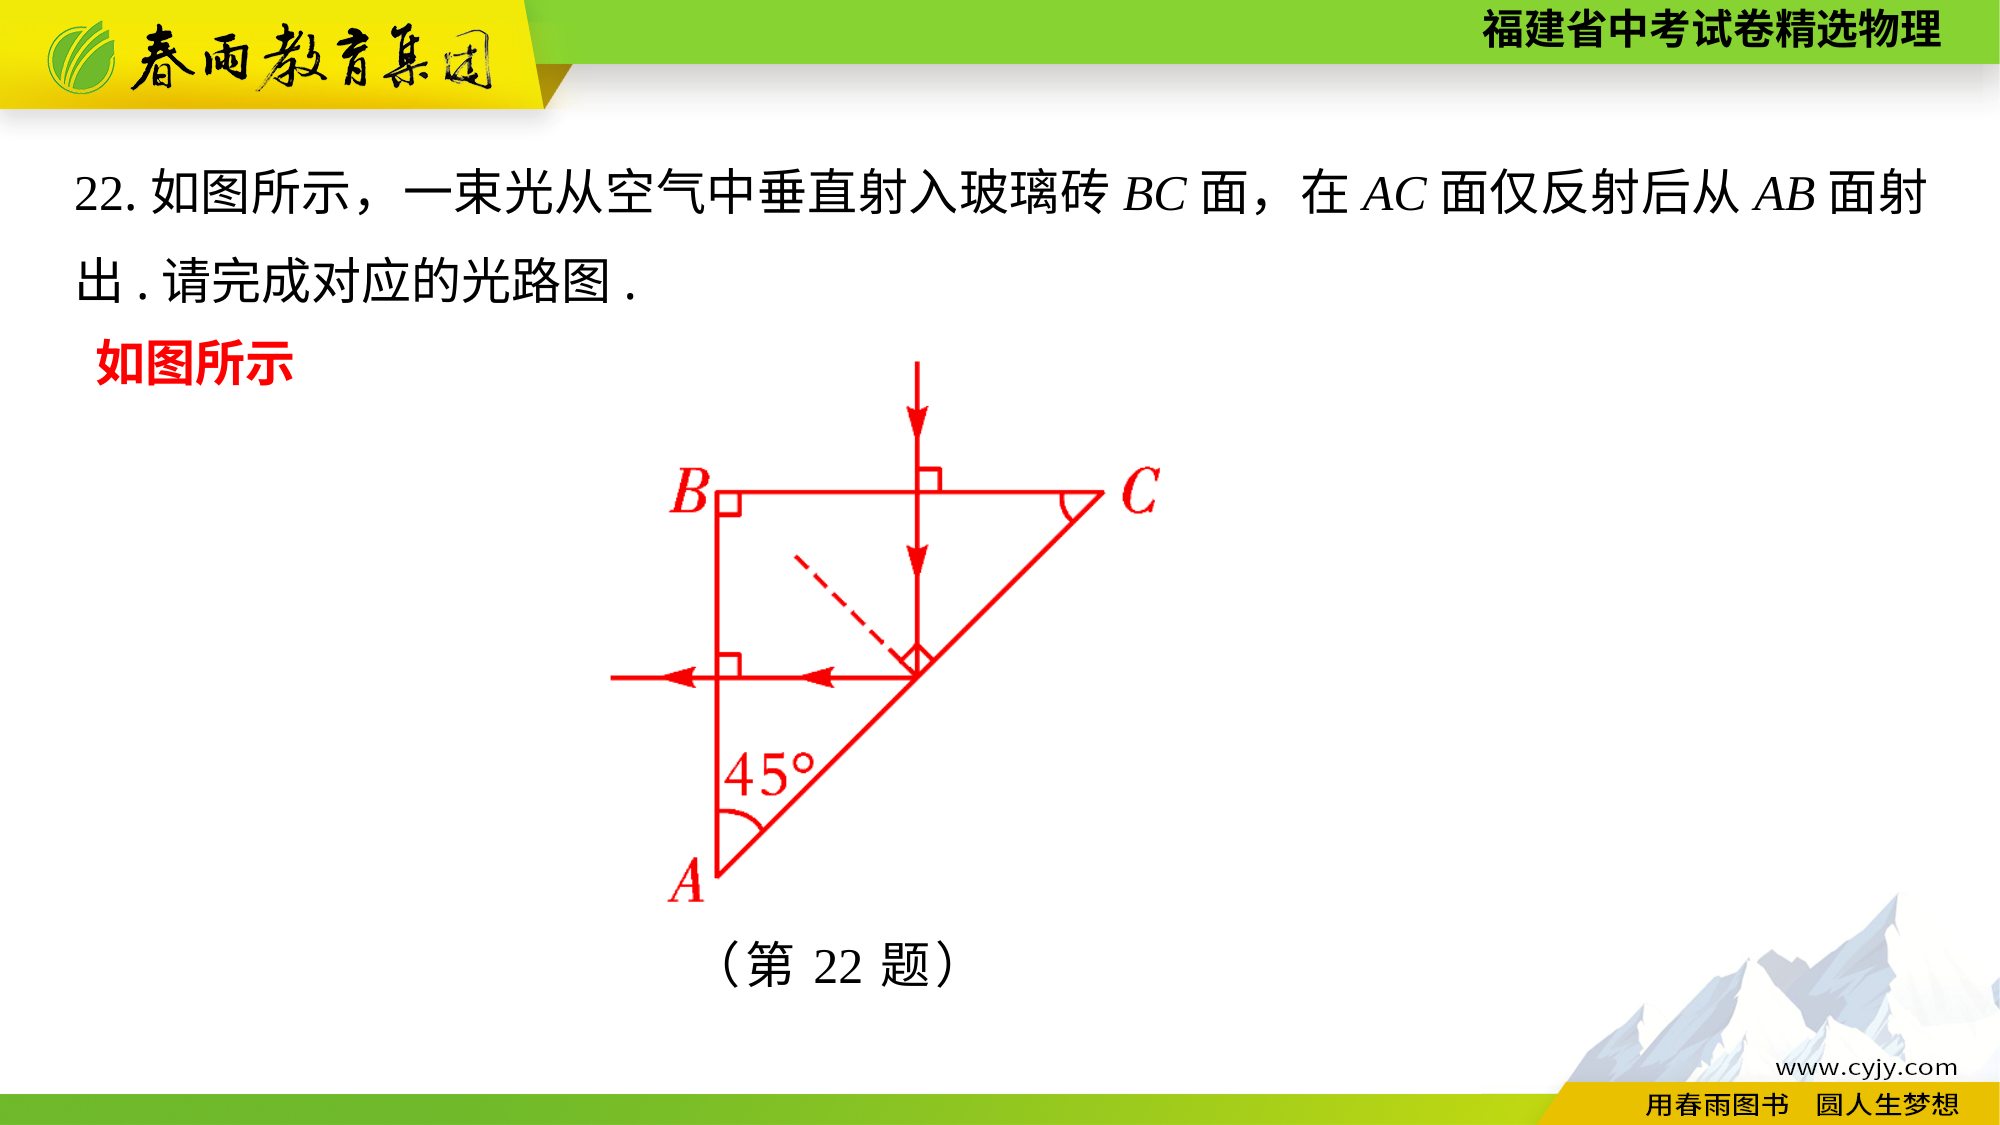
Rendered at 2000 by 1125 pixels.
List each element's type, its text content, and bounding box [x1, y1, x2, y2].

list 22.如图所示，一束光从空气中垂直射入玻璃砖BC面，在AC面仅反射后从AB面射出.请完成对应的光路图. [59, 122, 1944, 308]
text_box 如图所示 [80, 323, 361, 399]
text_box （第22题） [676, 922, 1056, 1001]
picture [0, 0, 2000, 1125]
